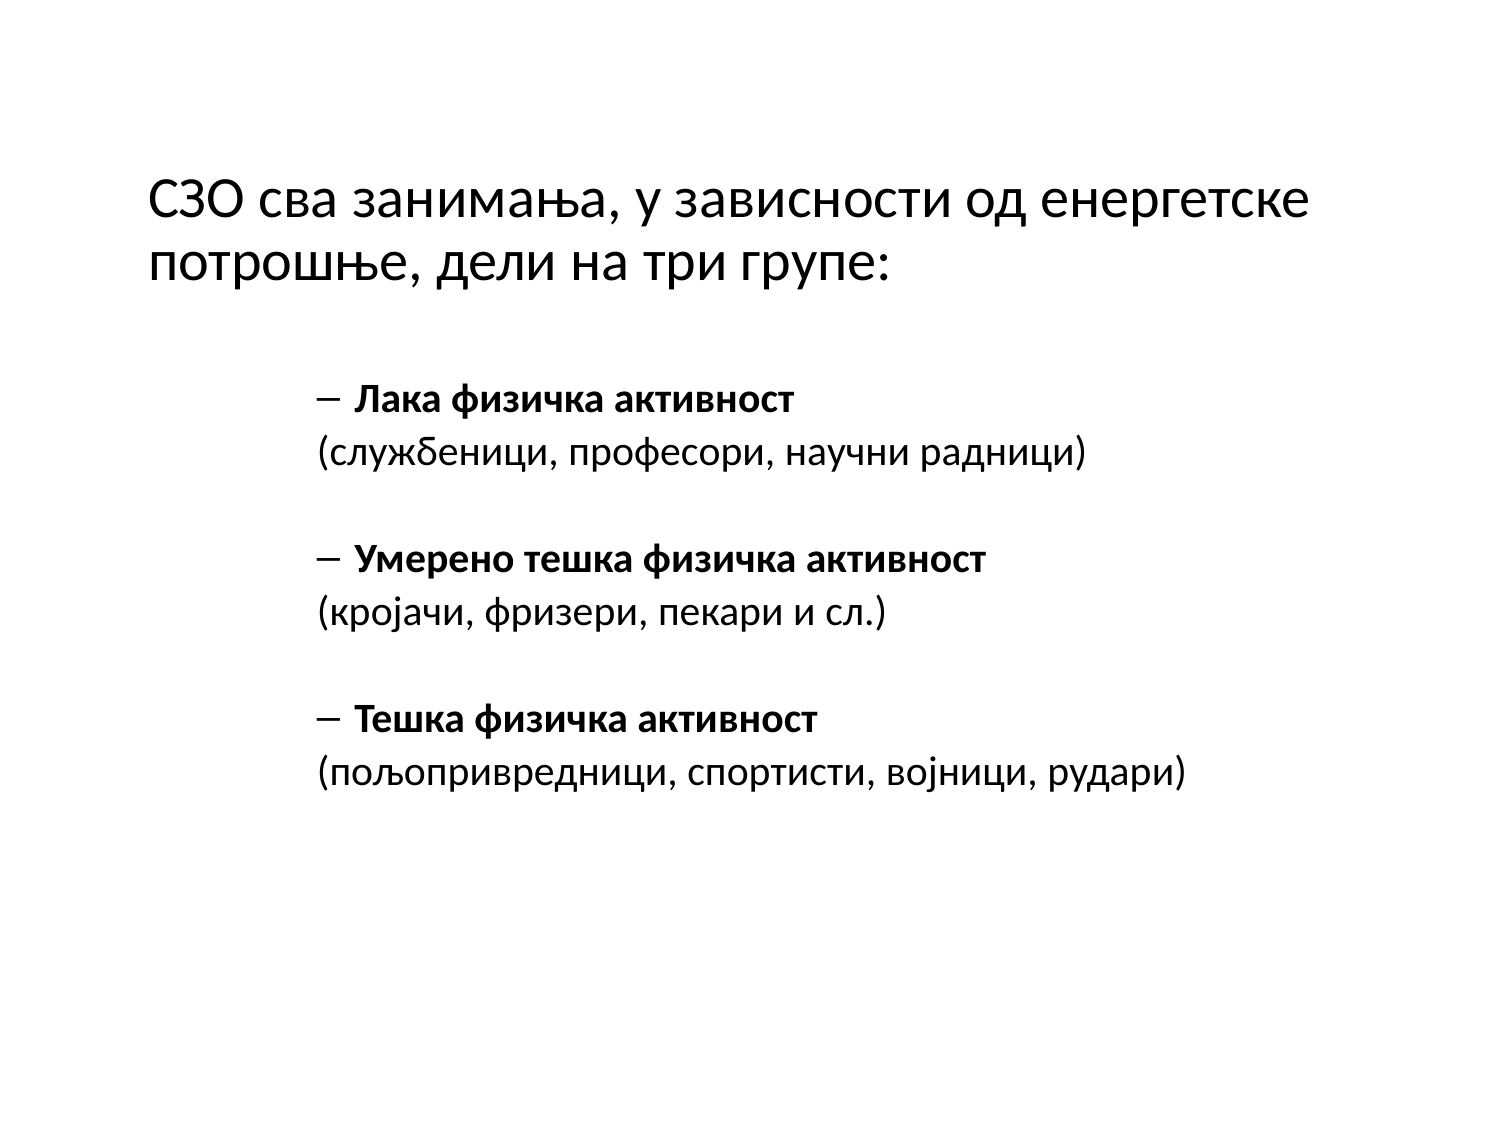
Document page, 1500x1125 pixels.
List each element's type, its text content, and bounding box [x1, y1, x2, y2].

list СЗО сва занимања, у зависности од енергетске потрошње, дели на три групе: Лака физичка активност (службеници, професори, научни радници) Умерено тешка физичка активност (кројачи, фризери, пекари и сл.) Тешка физичка активност (пољопривредници, спортисти, војници, рудари) [76, 78, 1412, 1083]
